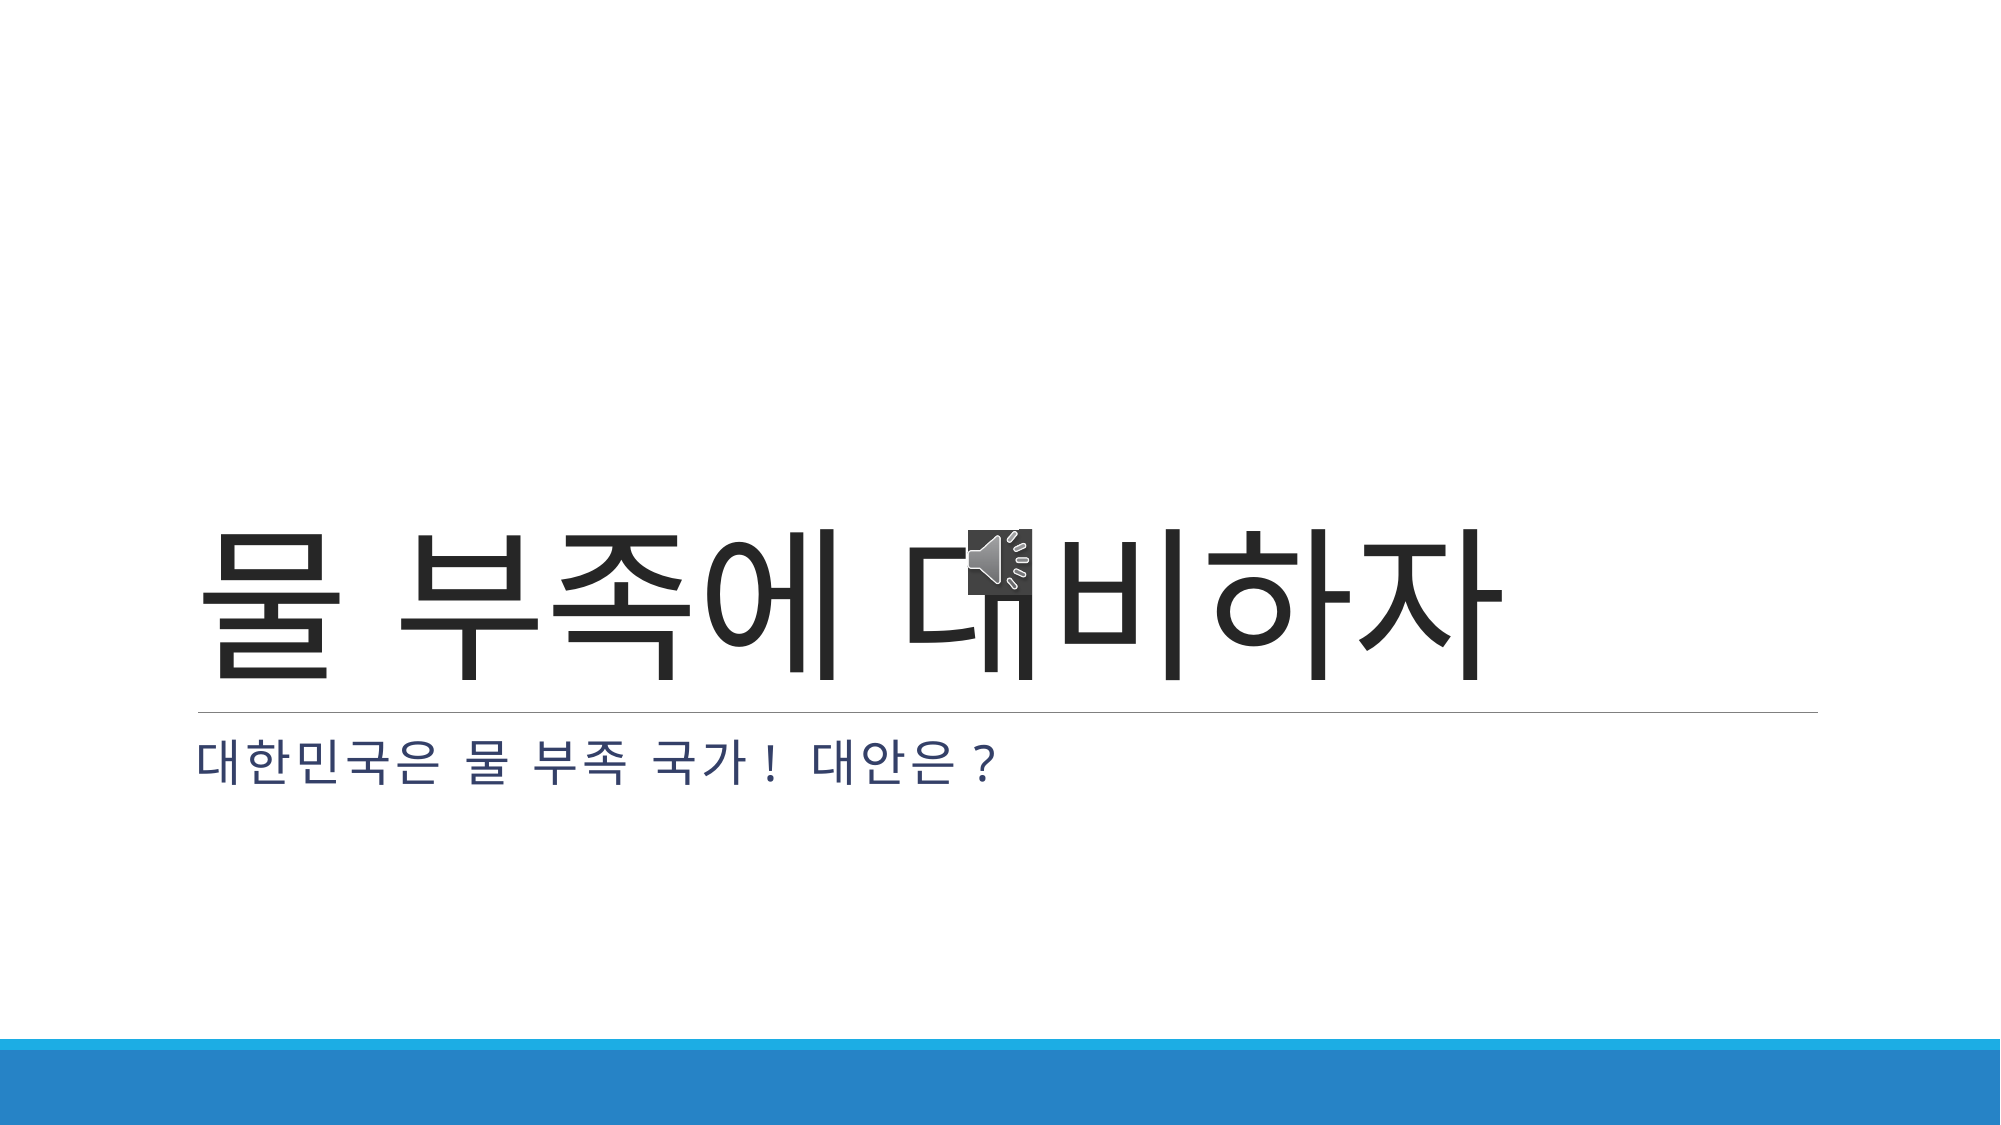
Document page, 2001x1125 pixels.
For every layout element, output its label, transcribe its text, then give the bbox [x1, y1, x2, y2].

title 물 부족에 대비하자 [180, 124, 1830, 710]
picture [966, 528, 1034, 597]
subtitle 대한민국은 물 부족 국가! 대안은? [180, 730, 1831, 919]
